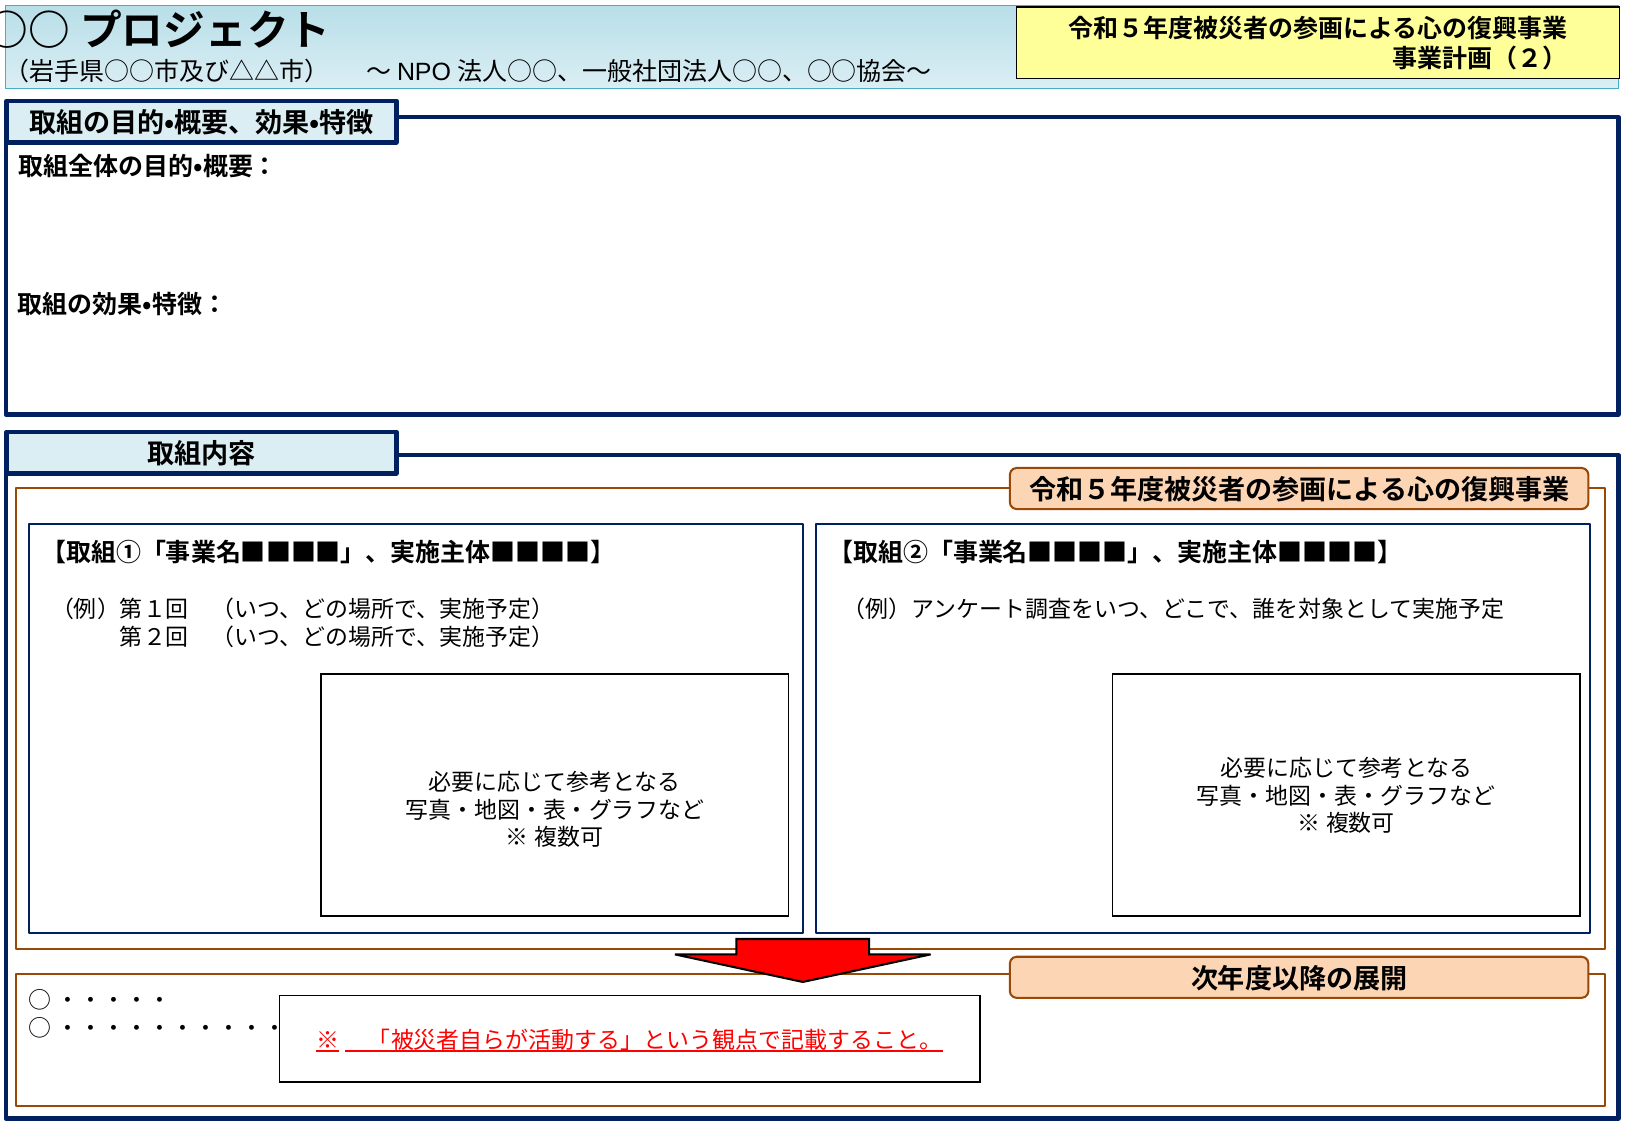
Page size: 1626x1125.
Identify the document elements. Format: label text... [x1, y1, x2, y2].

text_box ○○プロジェクト [0, 4, 331, 55]
text_box （岩手県○○市及び△△市） [4, 55, 330, 86]
text_box ○・・・・・ ○・・・・・・・・・・・・・・・・ [16, 974, 1605, 1106]
text_box 取組全体の目的・概要： [18, 150, 279, 300]
text_box 令和５年度被災者の参画による心の復興事業 [1009, 467, 1589, 510]
text_box ～NPO法人○○、一般社団法人○○、○○協会～ [366, 55, 933, 86]
text_box 【取組②「事業名■■■■」、実施主体■■■■】 [816, 524, 1591, 934]
text_box 令和５年度被災者の参画による心の復興事業 事業計画（２） [1016, 6, 1620, 79]
text_box 次年度以降の展開 [1009, 956, 1589, 998]
text_box 必要に応じて参考となる 写真・地図・表・グラフなど ※複数可 [1111, 673, 1581, 917]
text_box 取組の効果・特徴： [17, 288, 228, 379]
text_box ※ 「被災者自らが活動する」という観点で記載すること。 [278, 995, 981, 1083]
text_box （例）アンケート調査をいつ、どこで、誰を対象として実施予定 [842, 594, 1588, 674]
text_box 必要に応じて参考となる 写真・地図・表・グラフなど ※複数可 [320, 673, 789, 917]
text_box （例）第１回 （いつ、どの場所で、実施予定） 第２回 （いつ、どの場所で、実施予定） [50, 594, 789, 674]
text_box [5, 5, 1619, 89]
text_box [674, 938, 931, 983]
text_box [5, 117, 1619, 415]
text_box 【取組①「事業名■■■■」、実施主体■■■■】 [29, 524, 804, 934]
text_box [5, 455, 1619, 1119]
text_box 取組の目的・概要、効果・特徴 [6, 101, 397, 143]
text_box 取組内容 [6, 432, 397, 474]
